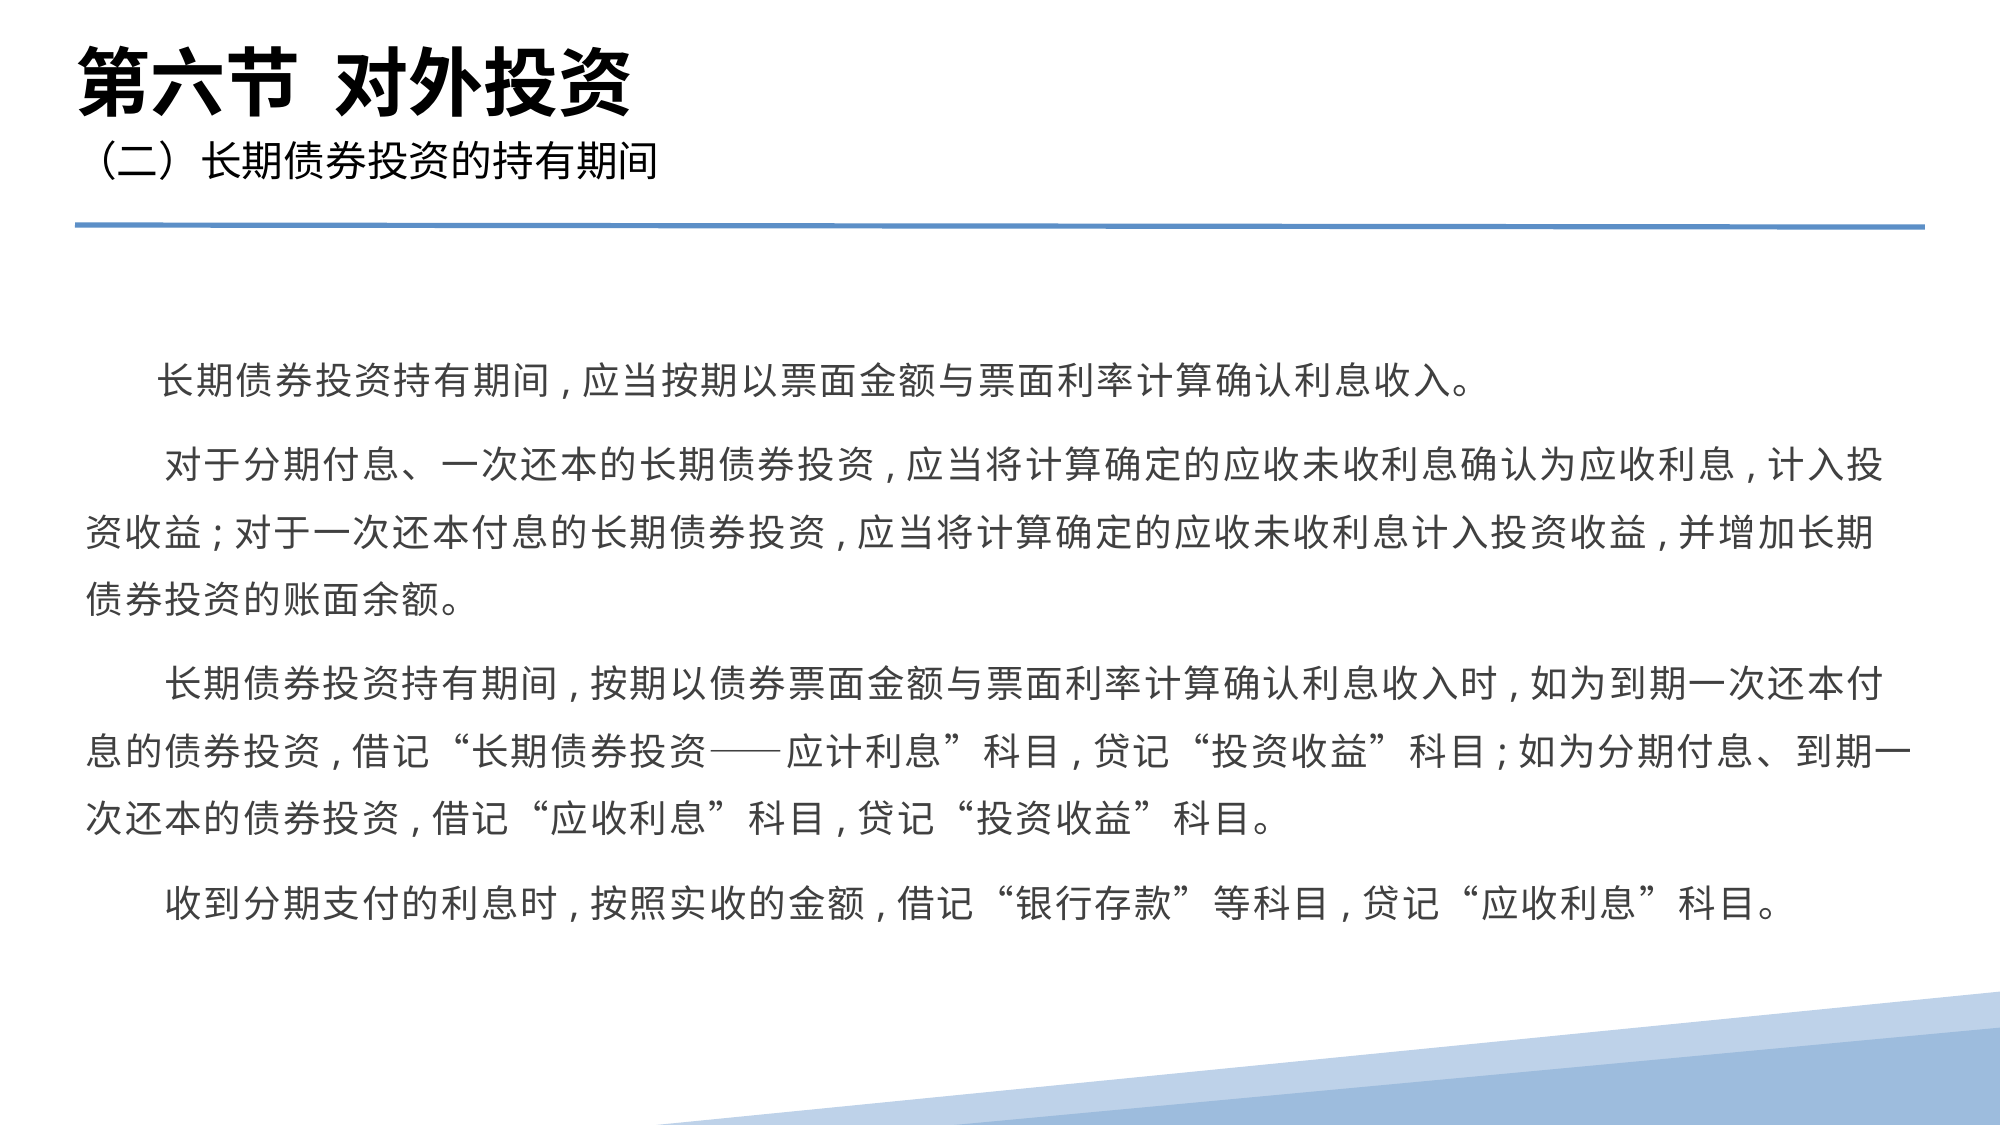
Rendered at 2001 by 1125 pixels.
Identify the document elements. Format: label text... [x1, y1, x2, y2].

text_box 长期债券投资持有期间,应当按期以票面金额与票面利率计算确认利息收入。 对于分期付息、一次还本的长期债券投资,应当将计算确定的应收未收利息确认为应收利息,计入投资收益;对于一次还本付息的长期债券投资,应当将计算确定的应收未收利息计入投资收益,并增加长期债券投资的账面余额。 长期债券投资持有期间,按期以债券票面金额与票面利率计算确认利息收入时,如为到期一次还本付息的债券投资,借记“长期债券投资——应计利息”科目,贷记“投资收益”科目;如为分期付息、到期一次还本的债券投资,借记“应收利息”科目,贷记“投资收益”科目。 收到分期支付的利息时,按照实收的金额,借记“银行存款”等科目,贷记“应收利息”科目。 [75, 237, 1925, 1022]
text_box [74, 224, 1925, 228]
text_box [656, 991, 2000, 1125]
text_box （二）长期债券投资的持有期间 [75, 124, 1925, 200]
text_box 第六节 对外投资 [75, 24, 1925, 124]
